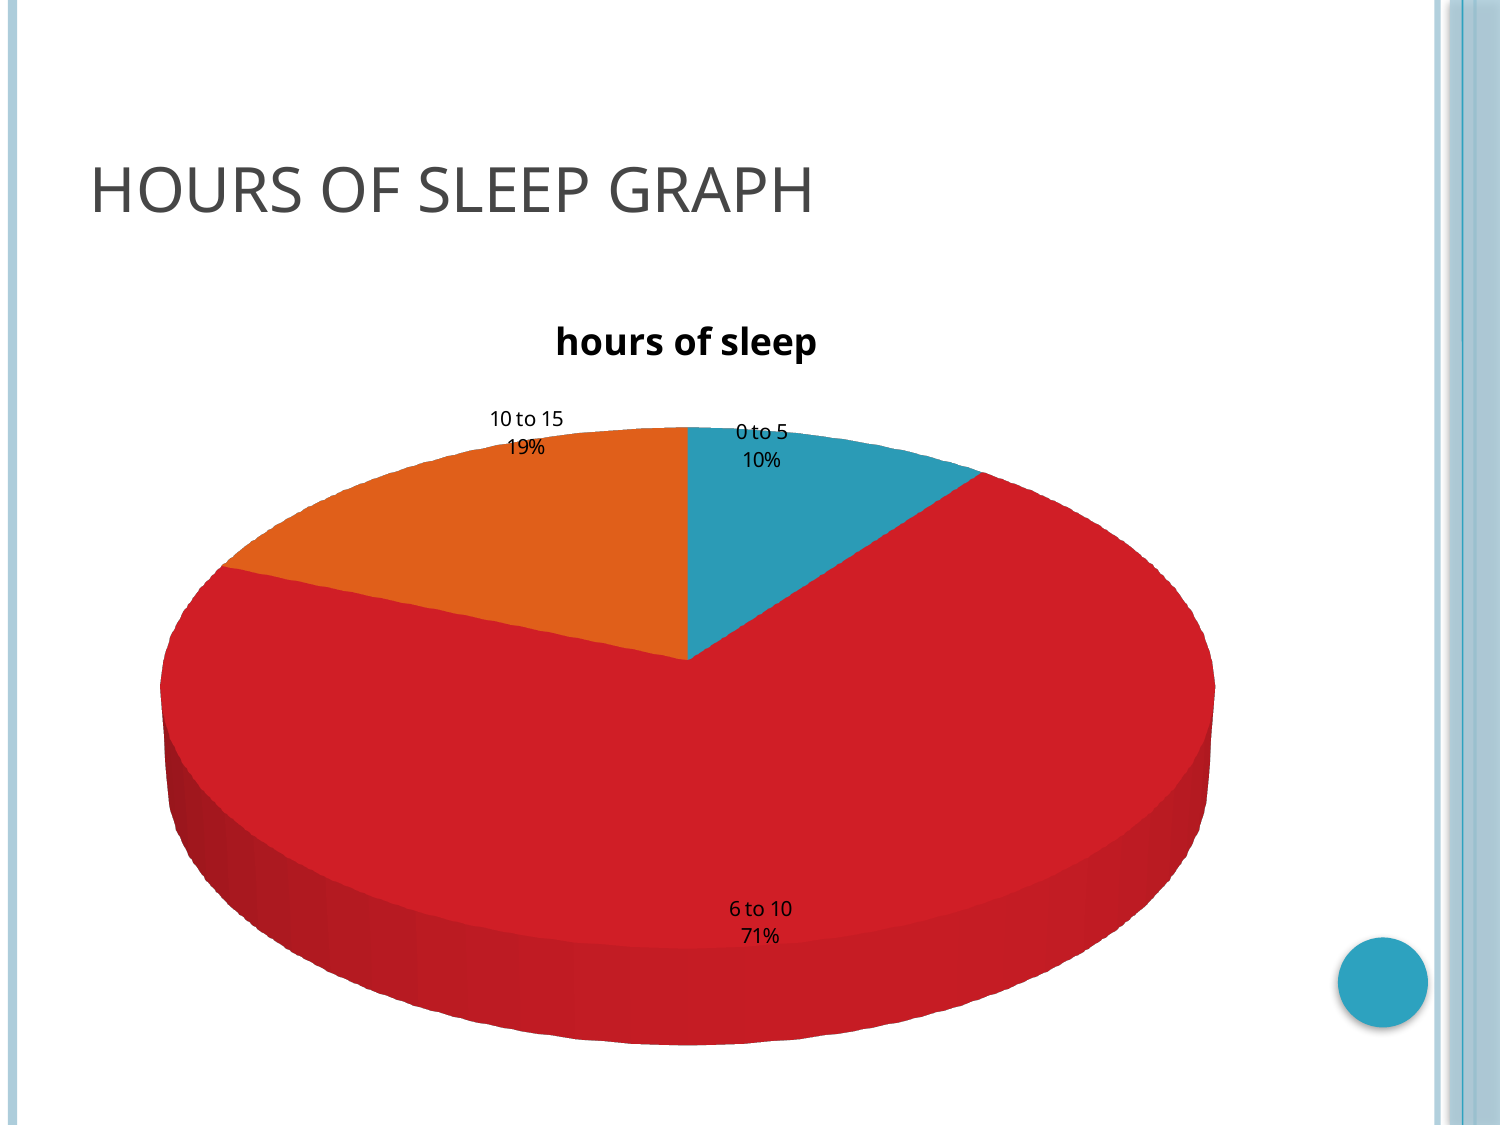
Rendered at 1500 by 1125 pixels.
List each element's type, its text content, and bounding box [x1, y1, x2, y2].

title Hours of sleep Graph [75, 45, 1300, 233]
chart [74, 261, 1301, 1063]
